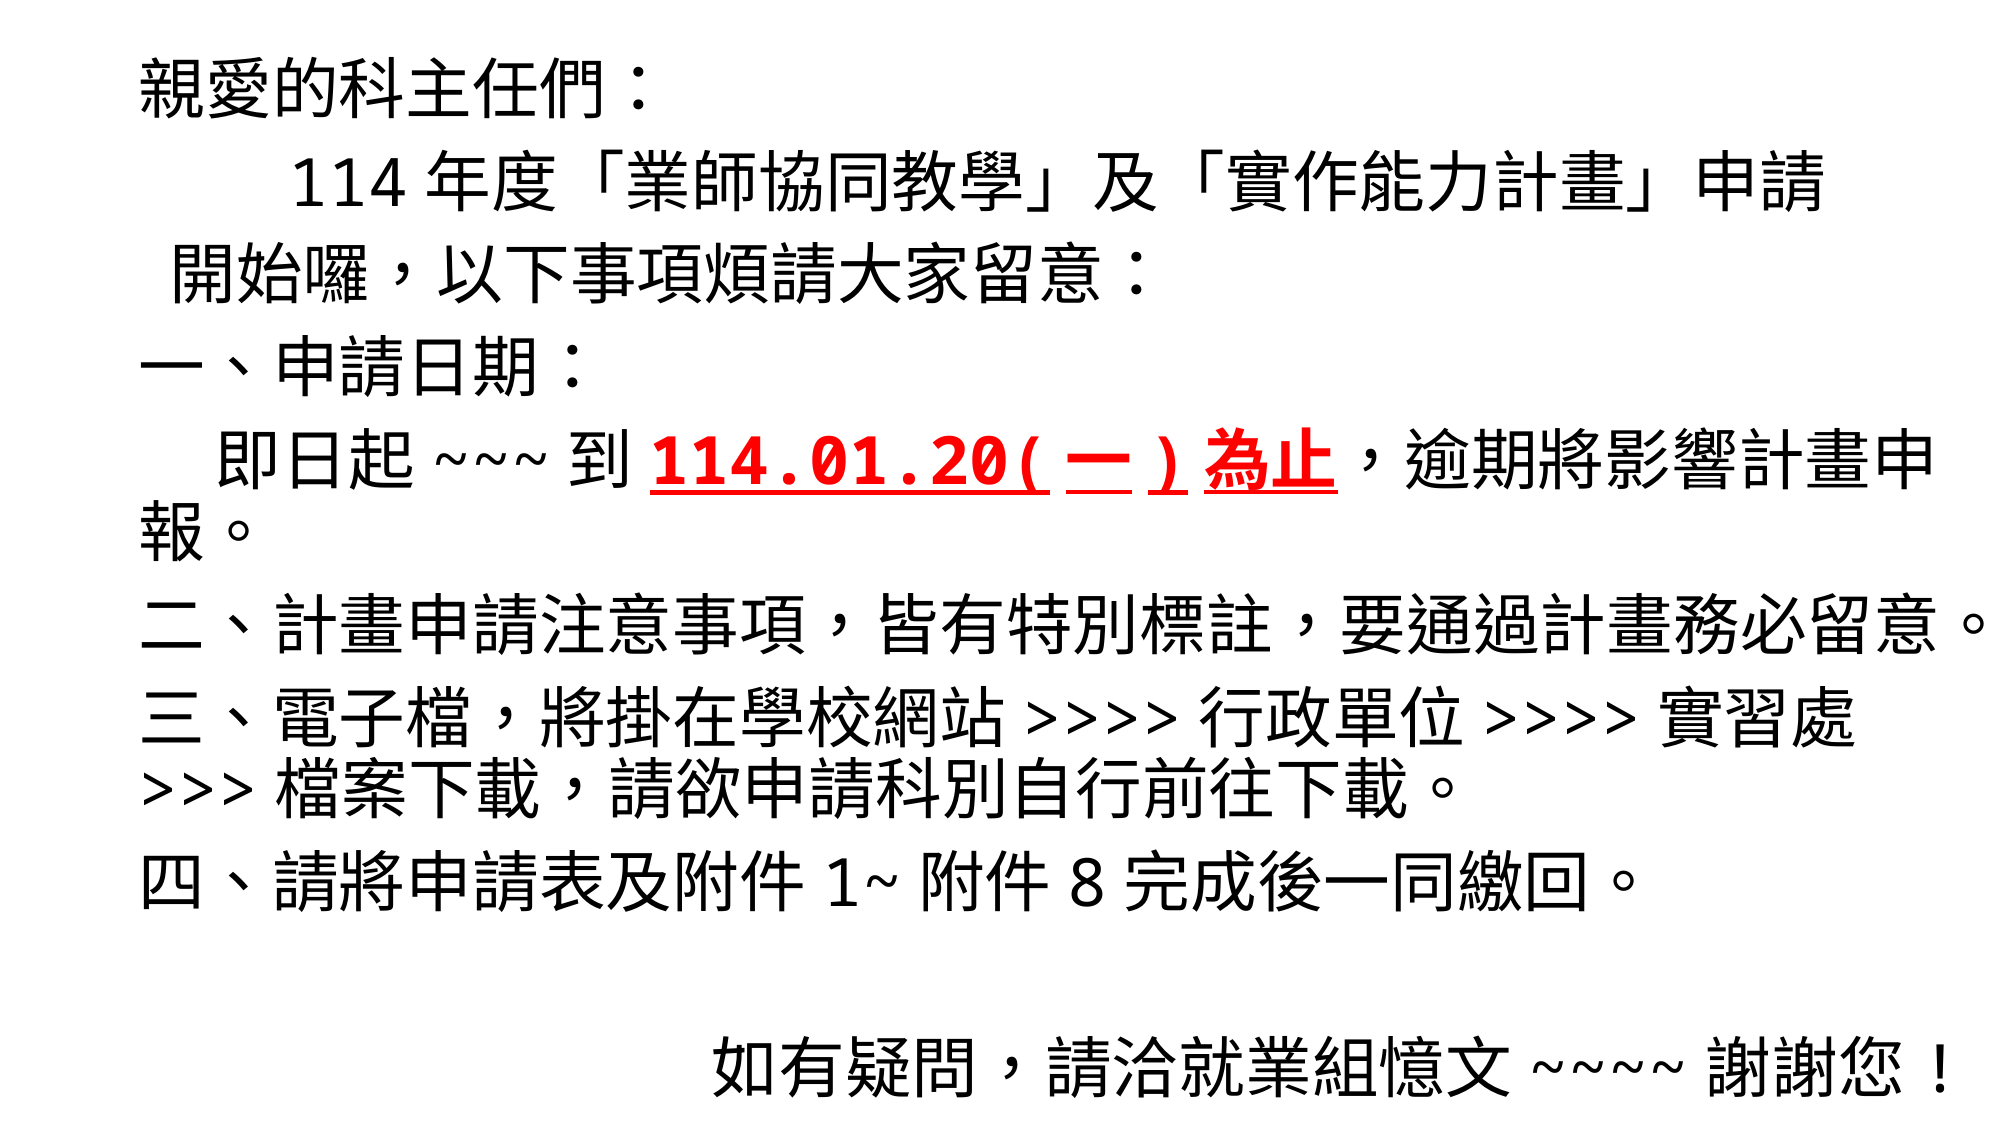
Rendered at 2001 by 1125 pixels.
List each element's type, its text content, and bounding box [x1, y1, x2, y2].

list 親愛的科主任們： 114年度「業師協同教學」及「實作能力計畫」申請 開始囉，以下事項煩請大家留意： 一、申請日期： 即日起~~~到114.01.20(一)為止，逾期將影響計畫申報。 二、計畫申請注意事項，皆有特別標註，要通過計畫務必留意。 三、電子檔，將掛在學校網站>>>>行政單位>>>>實習處>>>檔案下載，請欲申請科別自行前往下載。 四、請將申請表及附件1~附件8完成後一同繳回。 如有疑問，請洽就業組憶文~~~~謝謝您! [123, 48, 1976, 1103]
